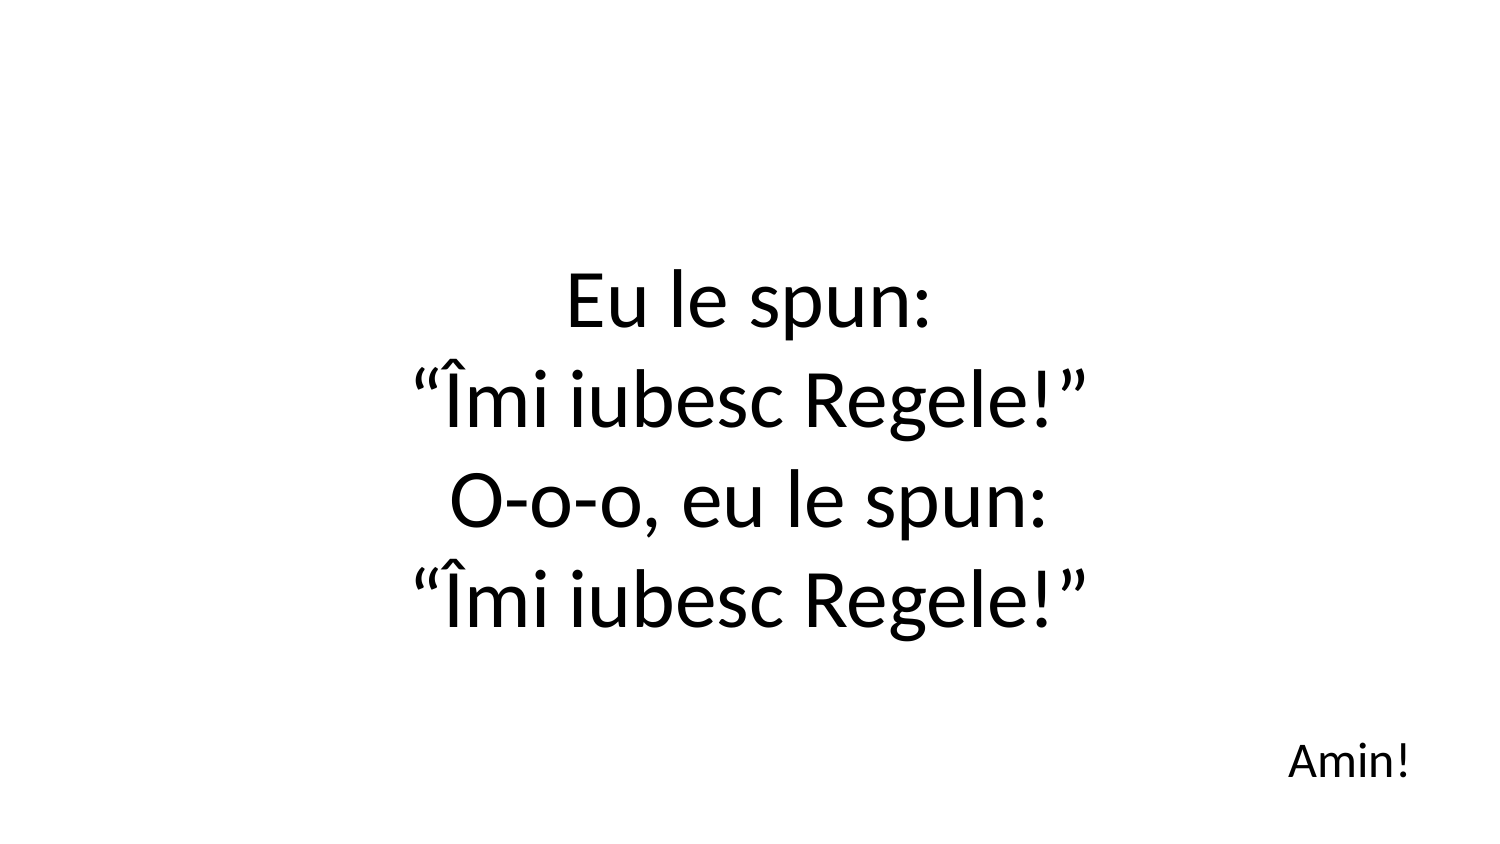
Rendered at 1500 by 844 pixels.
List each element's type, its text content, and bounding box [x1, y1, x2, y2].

text_box Eu le spun: “Îmi iubesc Regele!” O-o-o, eu le spun: “Îmi iubesc Regele!” [394, 192, 1106, 652]
text_box Amin! [1273, 674, 1427, 795]
